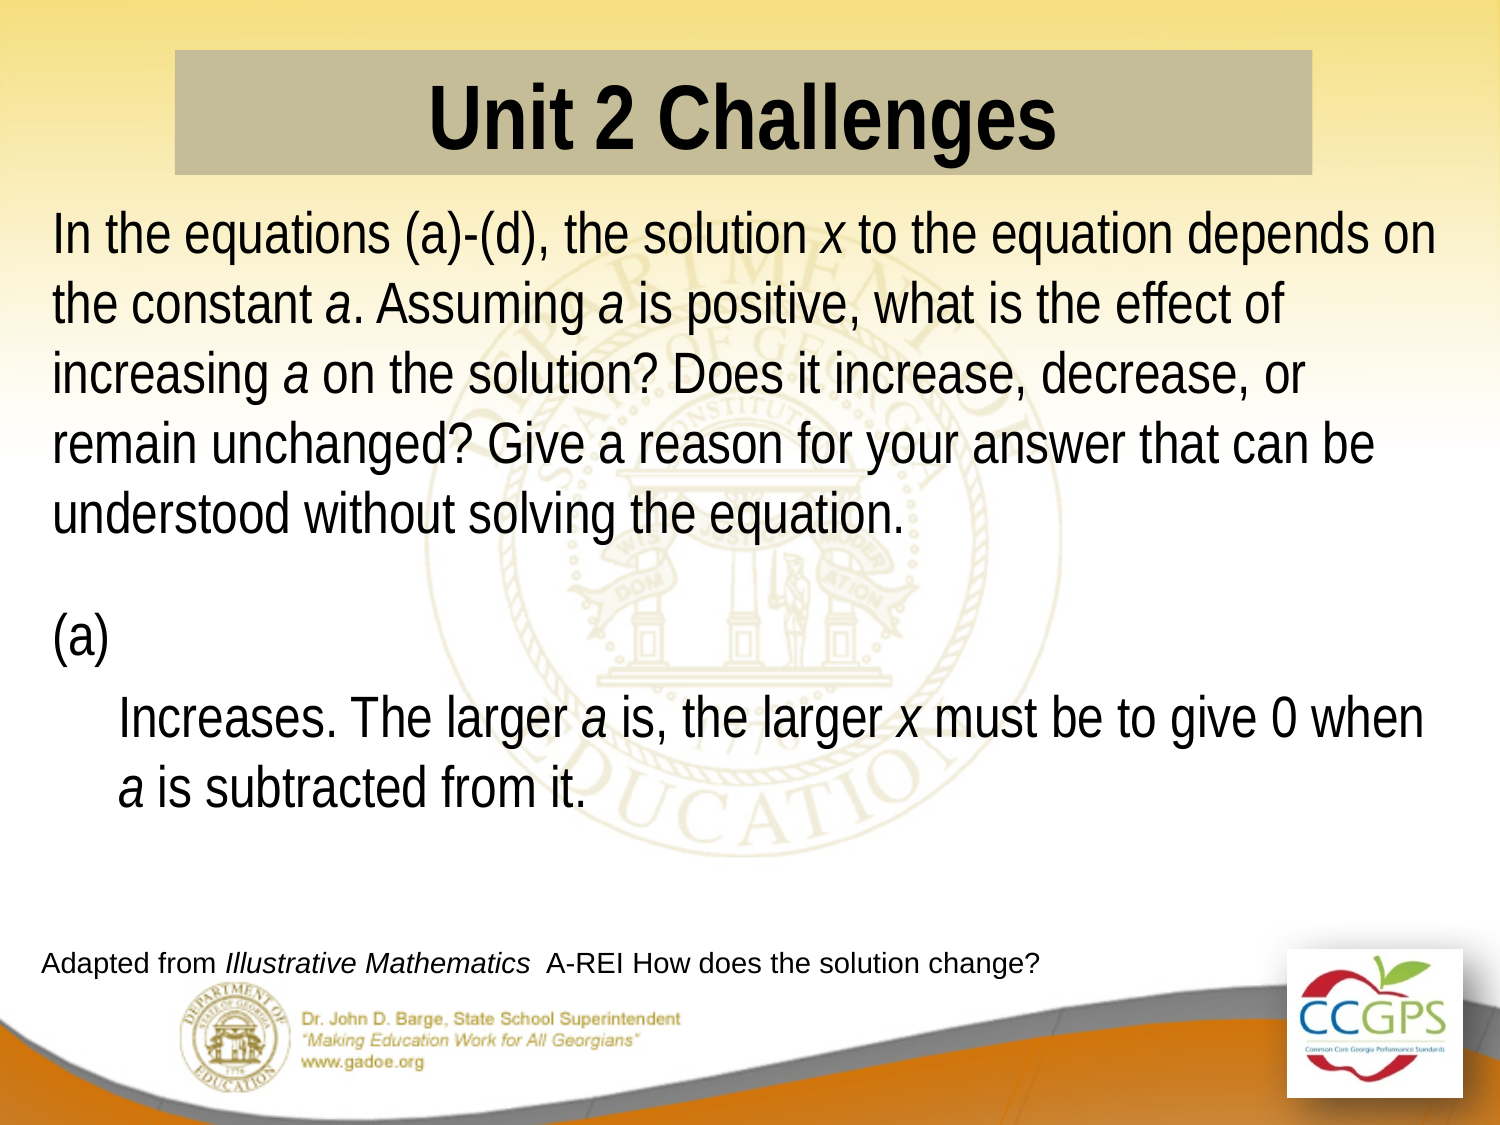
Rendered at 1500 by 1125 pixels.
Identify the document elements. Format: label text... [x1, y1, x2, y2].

title Unit 2 Challenges [174, 49, 1313, 176]
text_box Adapted from Illustrative Mathematics A-REI How does the solution change? [26, 937, 1057, 988]
picture [0, 0, 1500, 1125]
